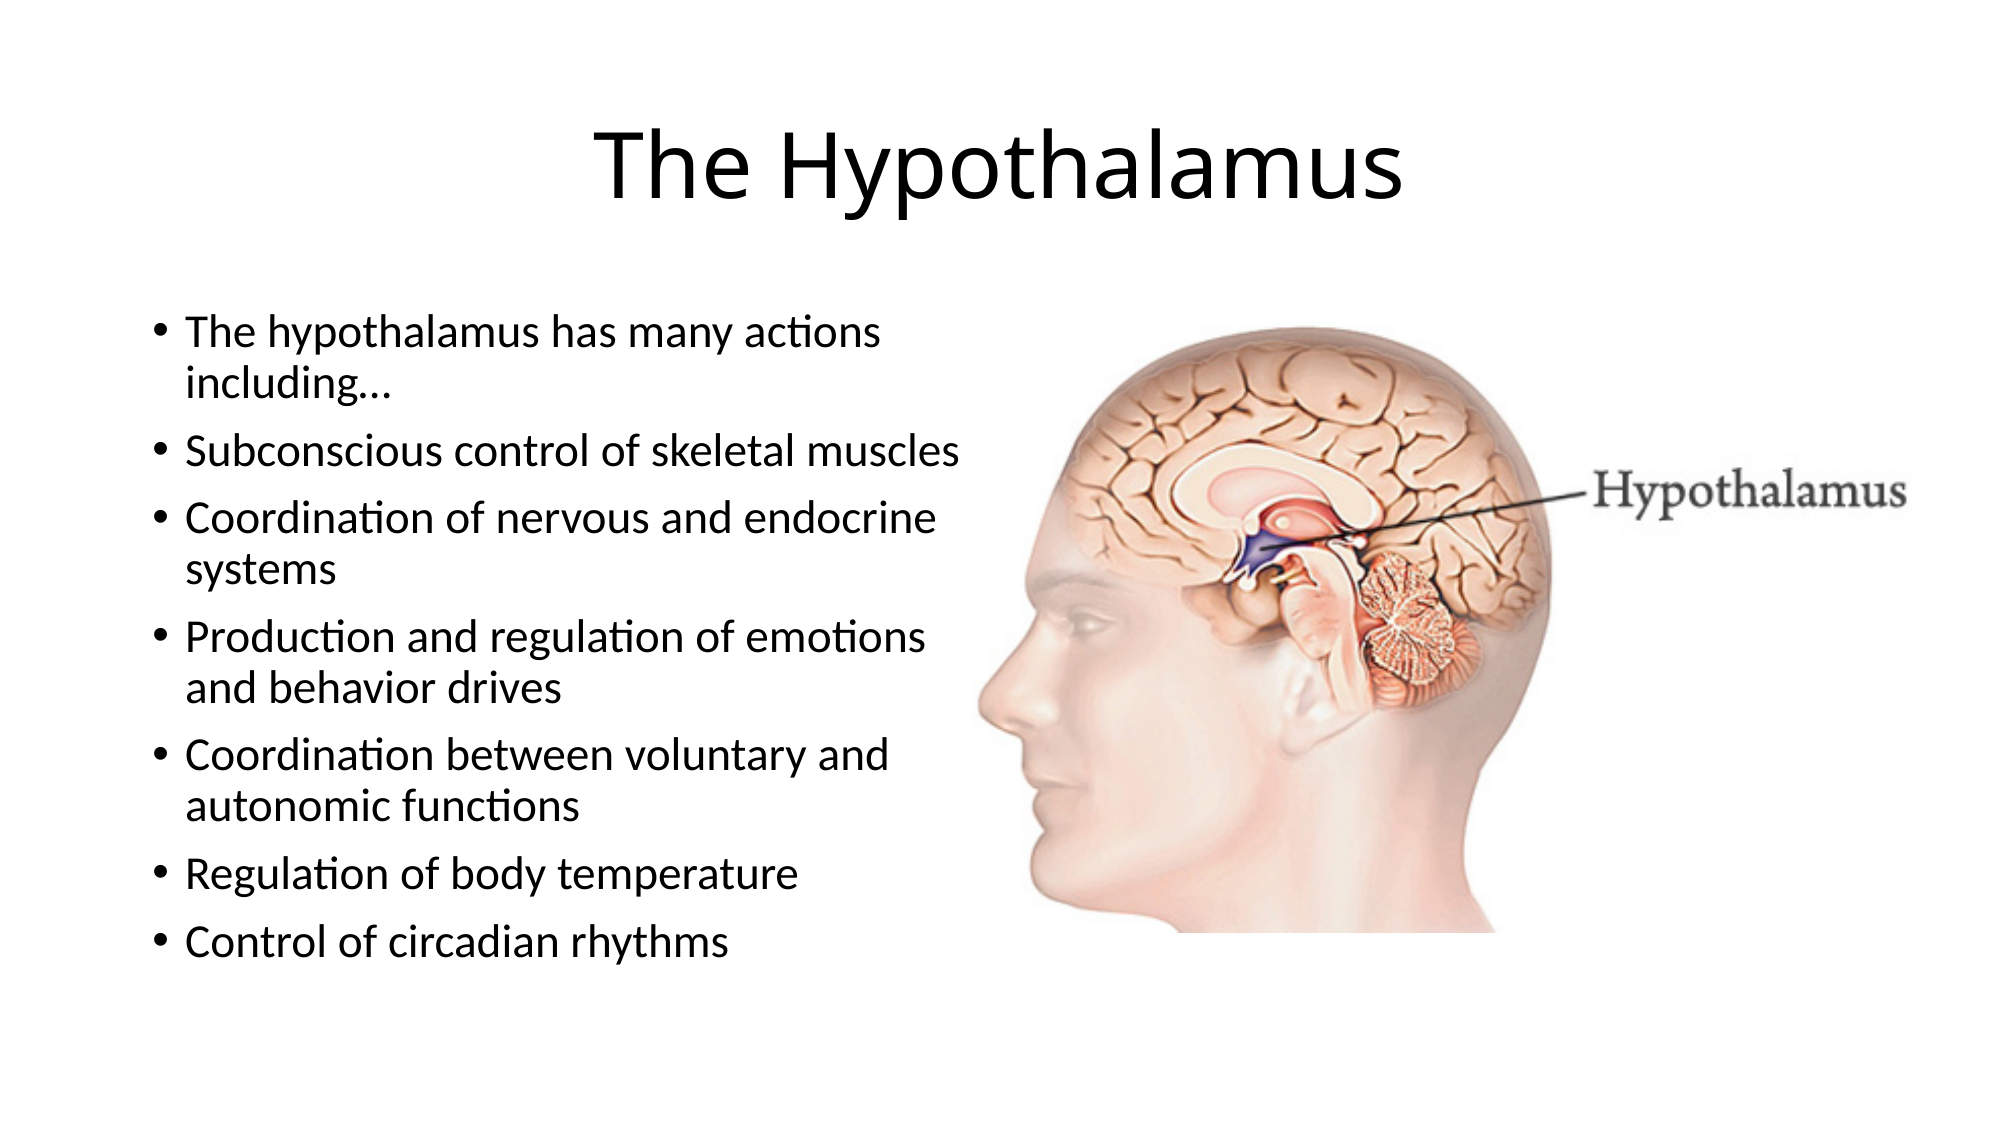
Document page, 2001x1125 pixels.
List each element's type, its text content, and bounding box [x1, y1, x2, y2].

list The hypothalamus has many actions including… Subconscious control of skeletal muscles Coordination of nervous and endocrine systems Production and regulation of emotions and behavior drives Coordination between voluntary and autonomic functions Regulation of body temperature Control of circadian rhythms [137, 299, 988, 1014]
picture [969, 324, 1924, 933]
title The Hypothalamus [137, 59, 1863, 278]
